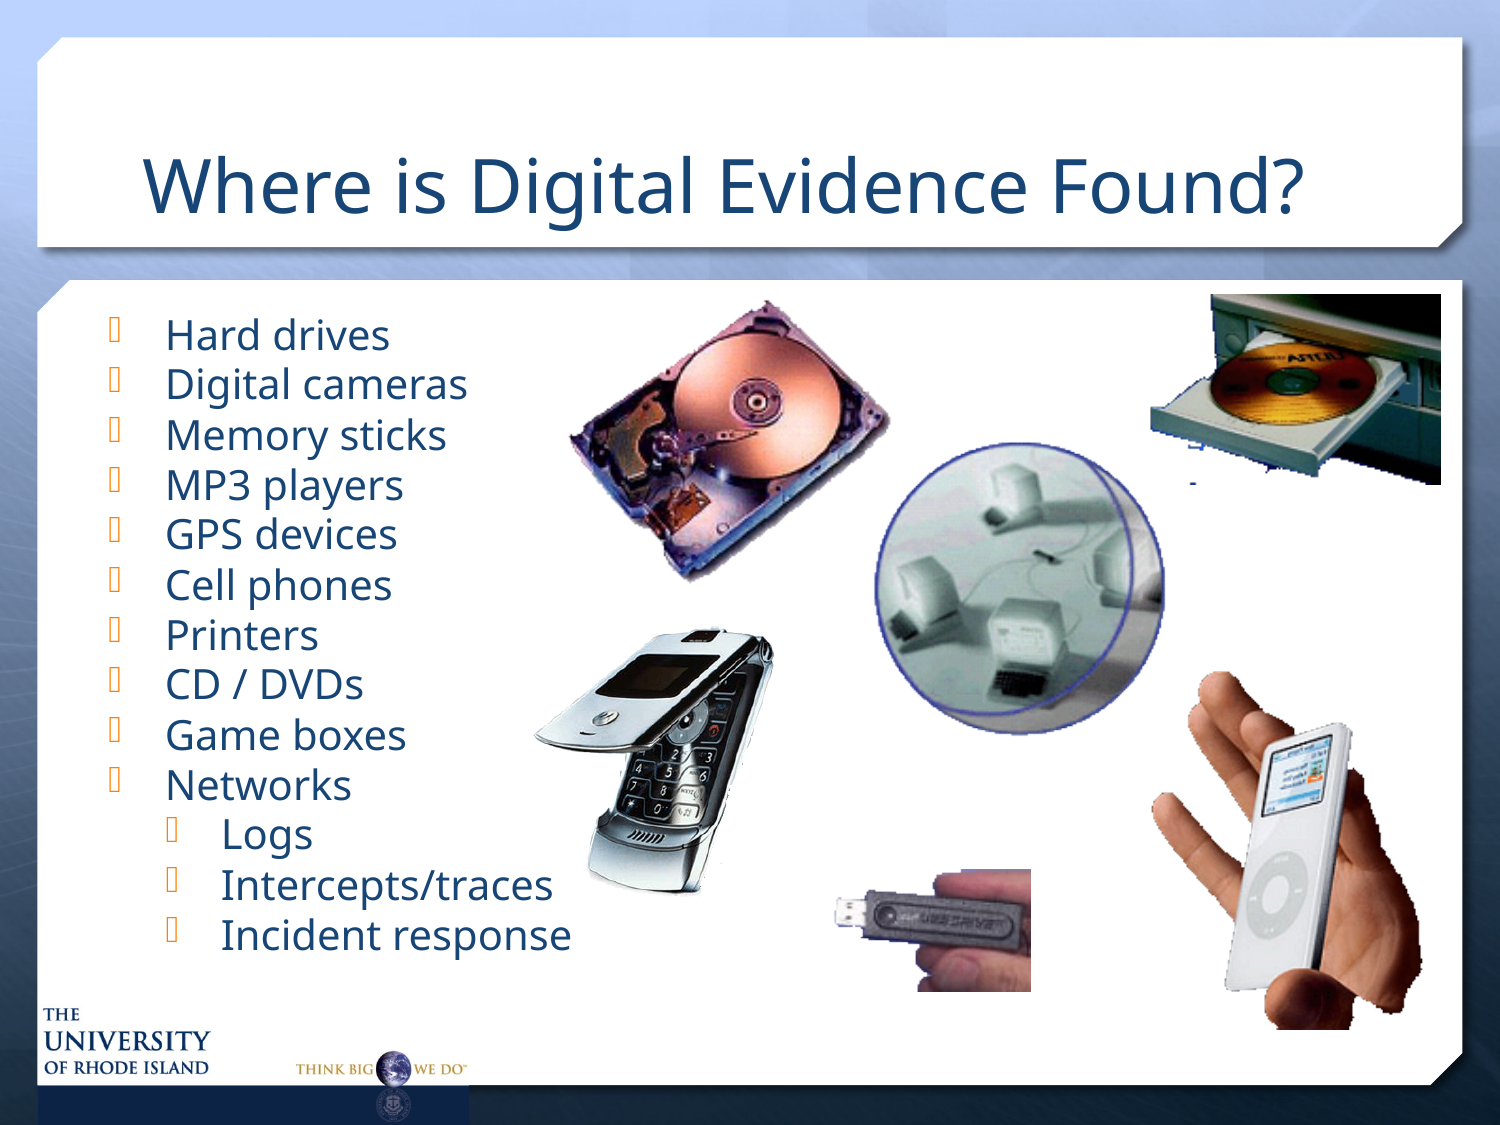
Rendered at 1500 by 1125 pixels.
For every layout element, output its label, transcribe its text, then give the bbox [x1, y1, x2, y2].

picture [38, 1004, 469, 1125]
picture [827, 869, 1031, 993]
picture [558, 290, 1441, 1031]
picture [506, 623, 800, 900]
title Where is Digital Evidence Found? [127, 48, 1372, 236]
list Hard drives Digital cameras Memory sticks MP3 players GPS devices Cell phones Printers CD / DVDs Game boxes Networks Logs Intercepts/traces Incident response [93, 300, 1338, 1053]
